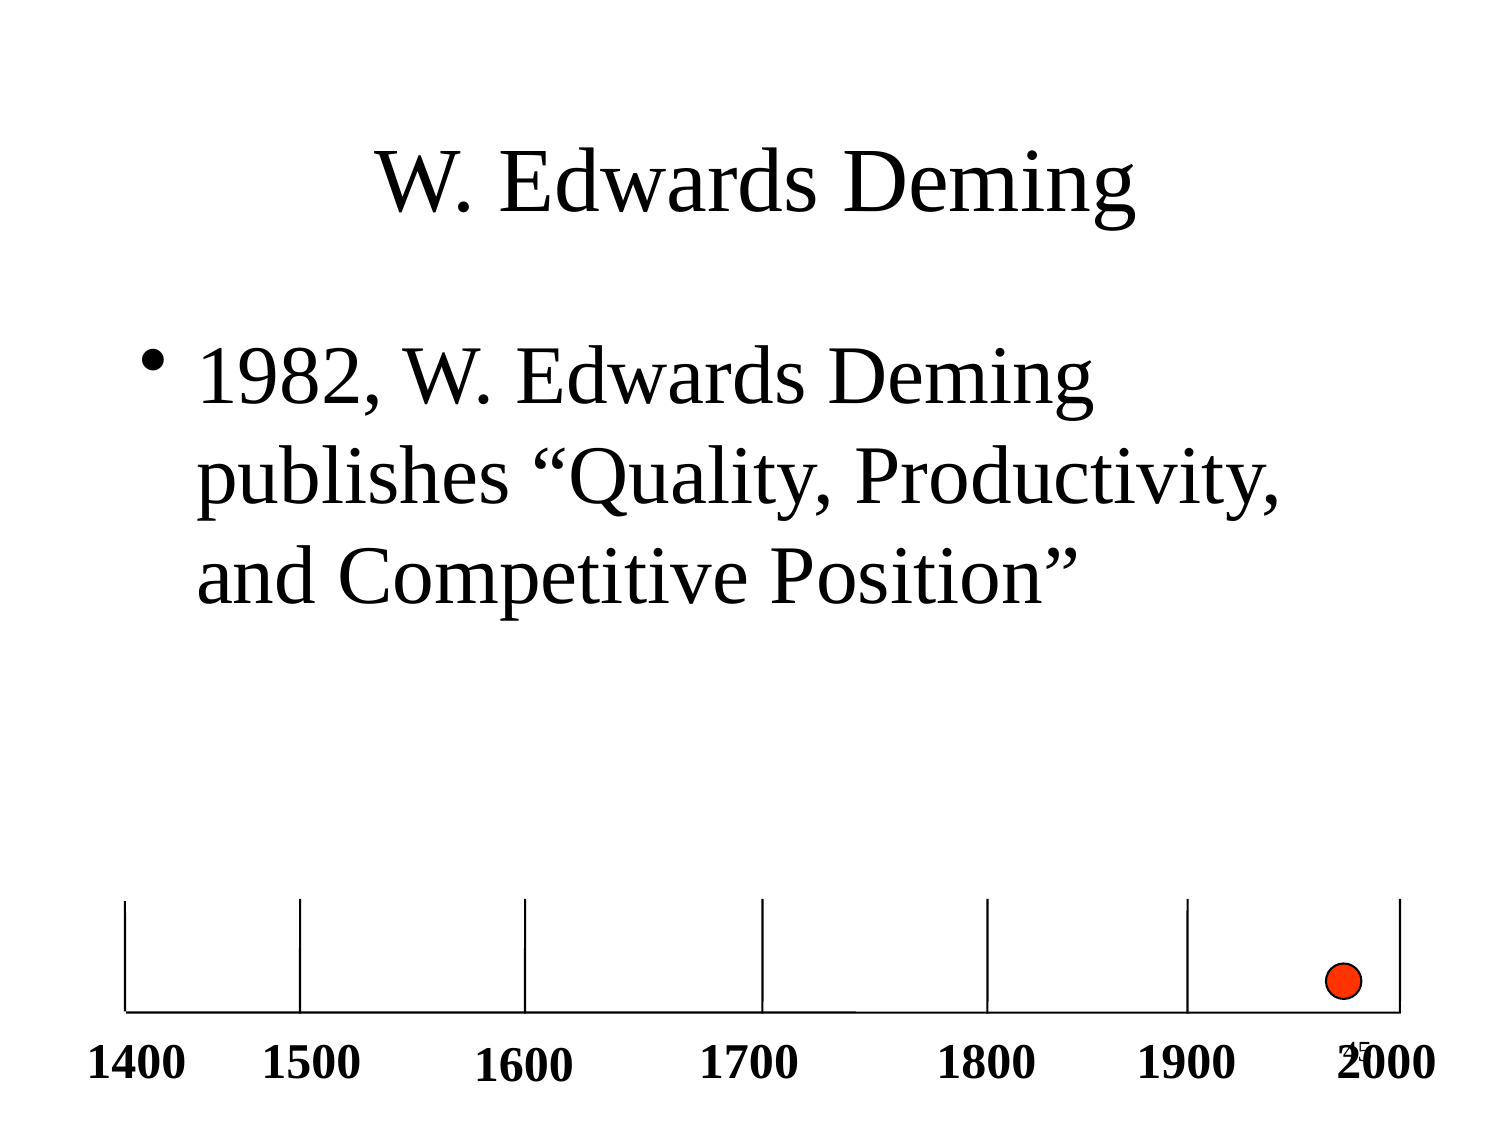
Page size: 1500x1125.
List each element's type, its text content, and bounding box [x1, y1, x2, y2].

title W. Edwards Deming [112, 99, 1400, 250]
text_box 1500 [246, 1022, 377, 1097]
text_box 1700 [684, 1022, 814, 1097]
text_box 1600 [459, 1024, 601, 1099]
list 1982, W. Edwards Deming publishes “Quality, Productivity, and Competitive Position” [125, 312, 1413, 800]
text_box 1800 [921, 1022, 1052, 1097]
text_box 1400 [71, 1021, 202, 1097]
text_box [124, 898, 1401, 1014]
text_box 1900 [1121, 1022, 1252, 1097]
text_box 2000 [1321, 1021, 1452, 1097]
slide_number 45 [1074, 1025, 1388, 1100]
